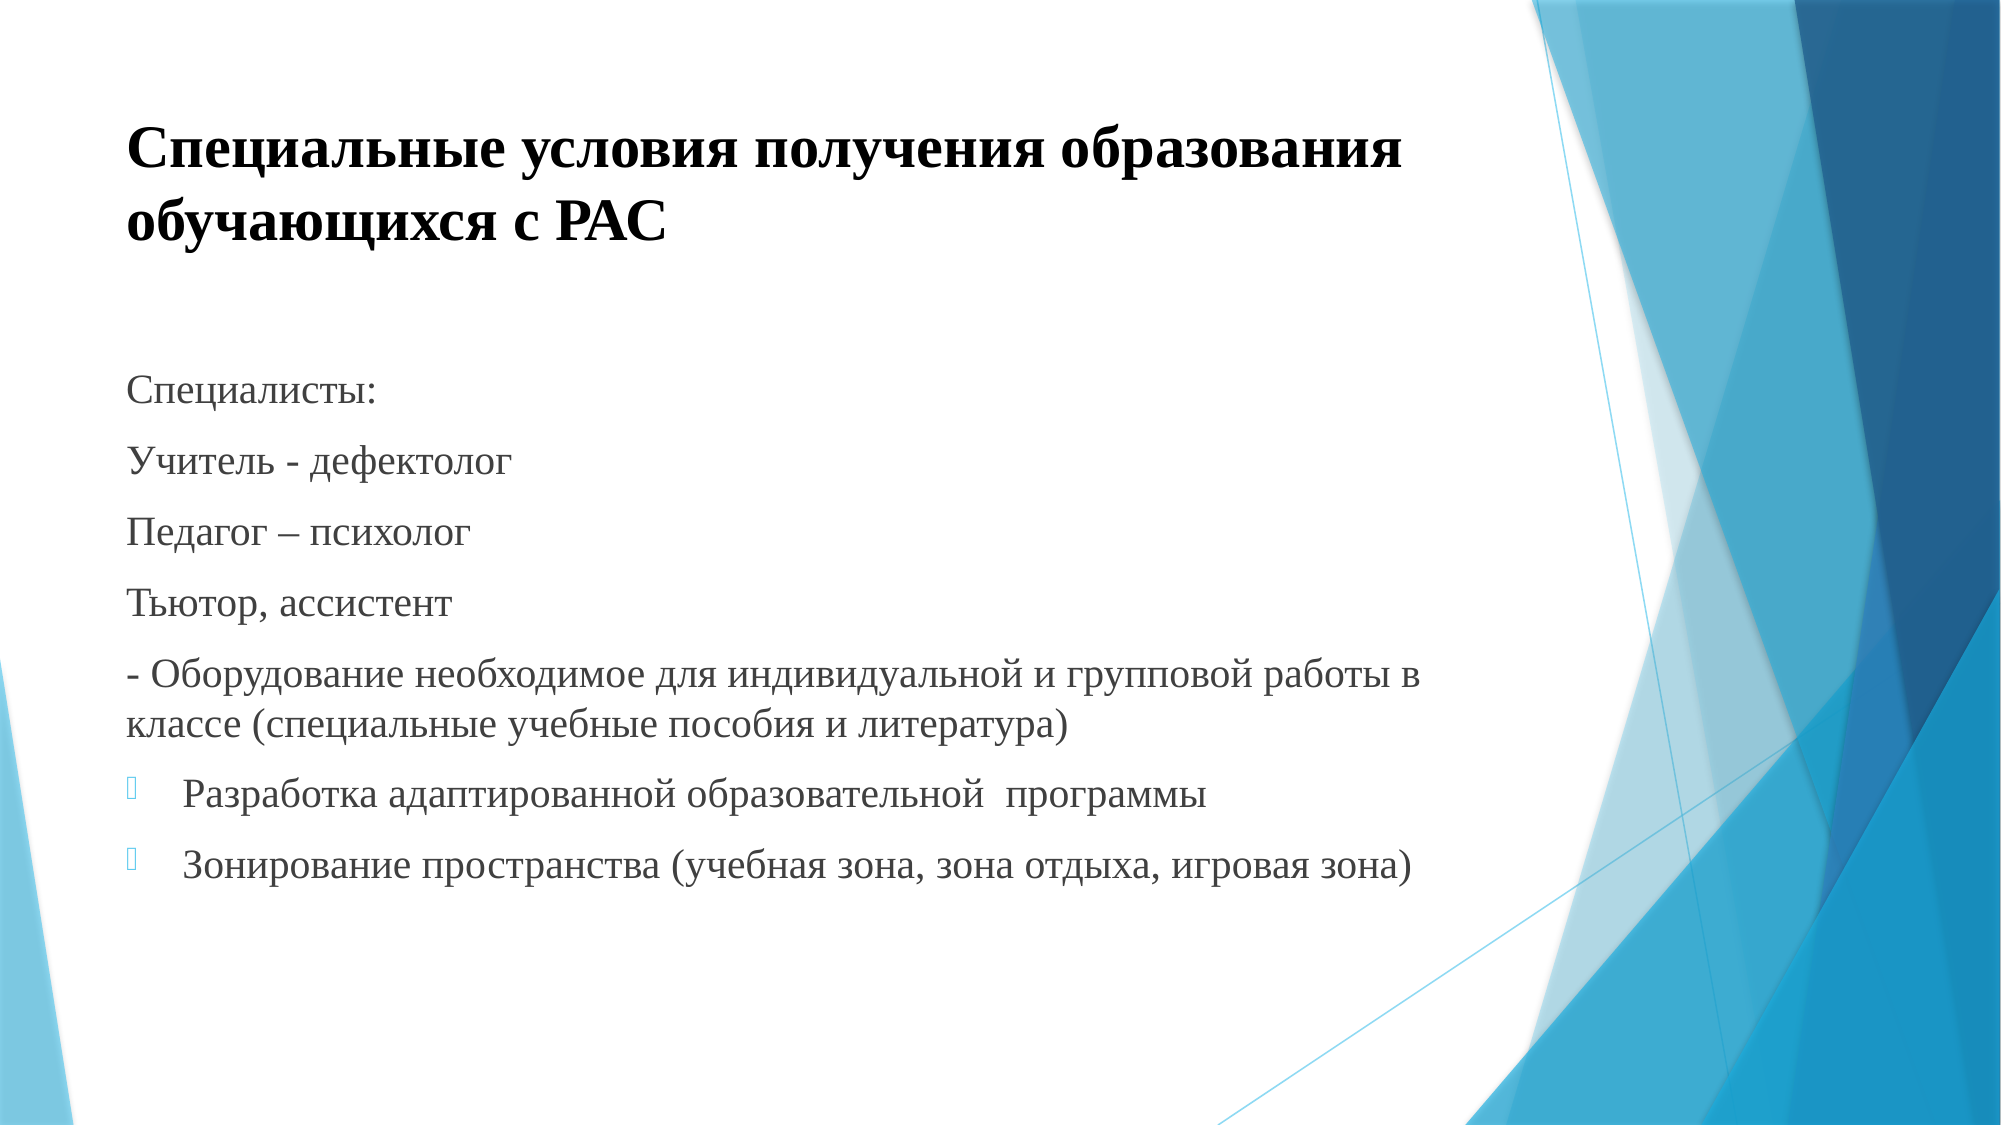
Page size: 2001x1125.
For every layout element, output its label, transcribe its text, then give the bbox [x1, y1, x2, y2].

list Специалисты: Учитель - дефектолог Педагог – психолог Тьютор, ассистент - Оборудование необходимое для индивидуальной и групповой работы в классе (специальные учебные пособия и литература) Разработка адаптированной образовательной программы Зонирование пространства (учебная зона, зона отдыха, игровая зона) [111, 354, 1522, 992]
title Специальные условия получения образования обучающихся с РАС [111, 99, 1522, 317]
